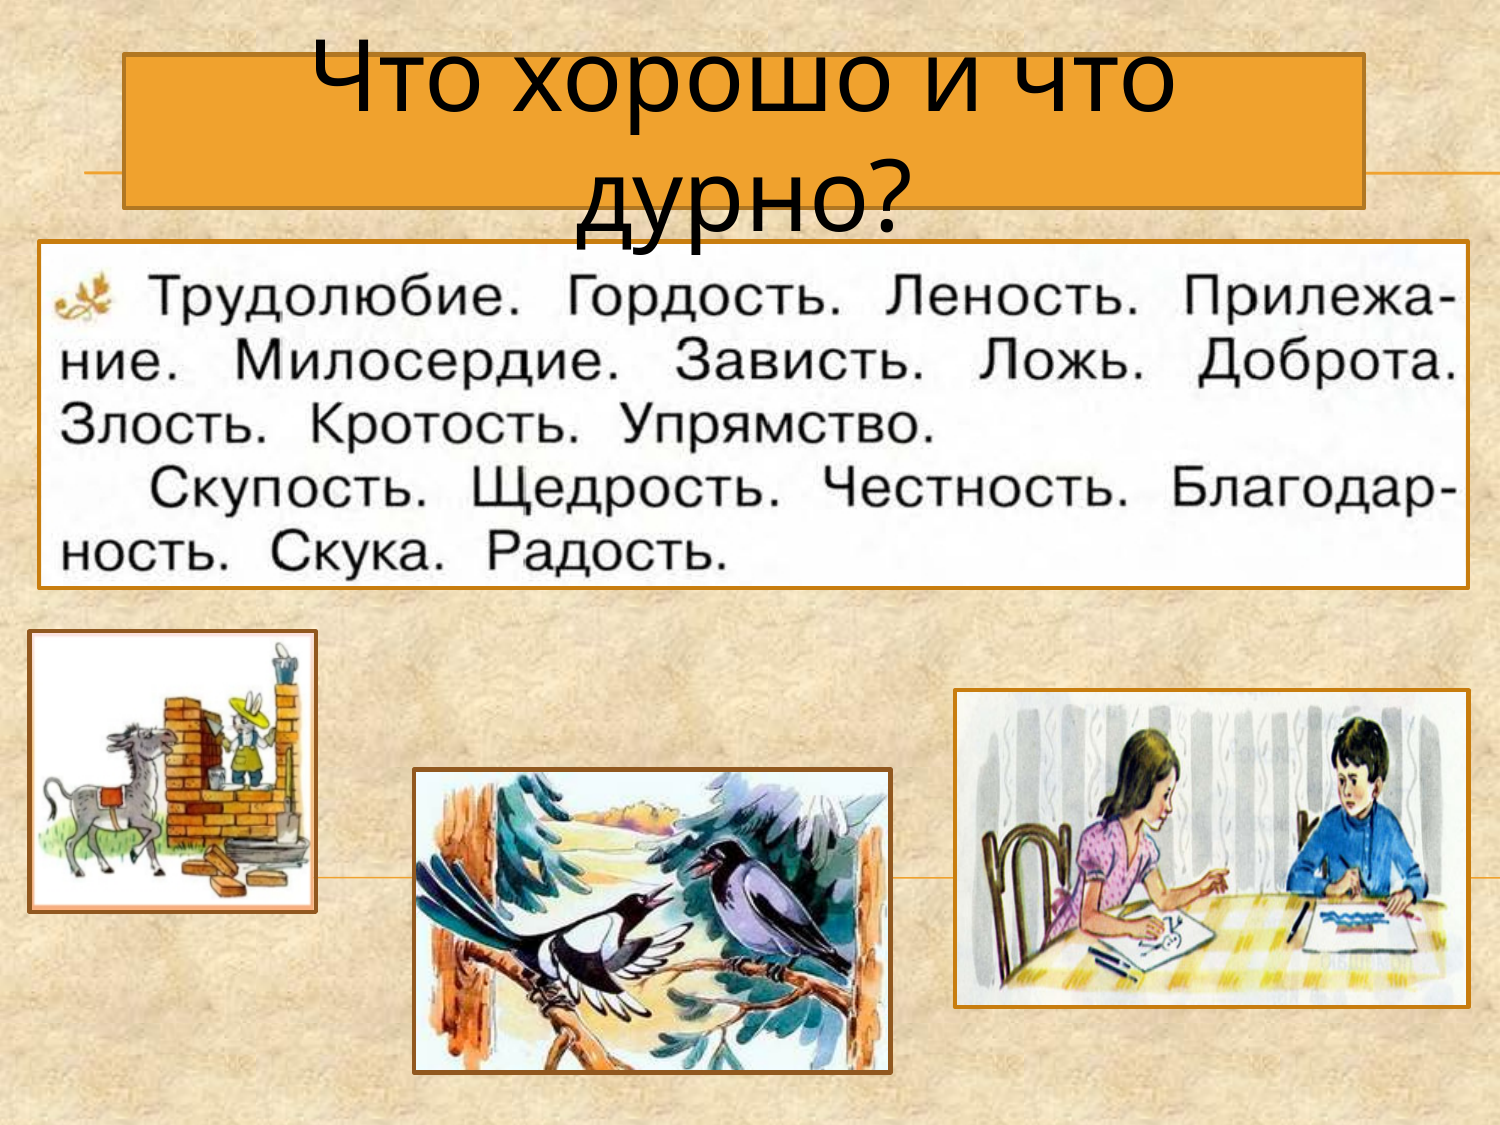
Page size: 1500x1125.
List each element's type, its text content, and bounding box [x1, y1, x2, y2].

picture [31, 632, 314, 910]
picture [956, 692, 1467, 1006]
picture [0, 0, 1500, 1125]
picture [415, 771, 889, 1071]
text_box Что хорошо и что дурно? [122, 52, 1366, 210]
